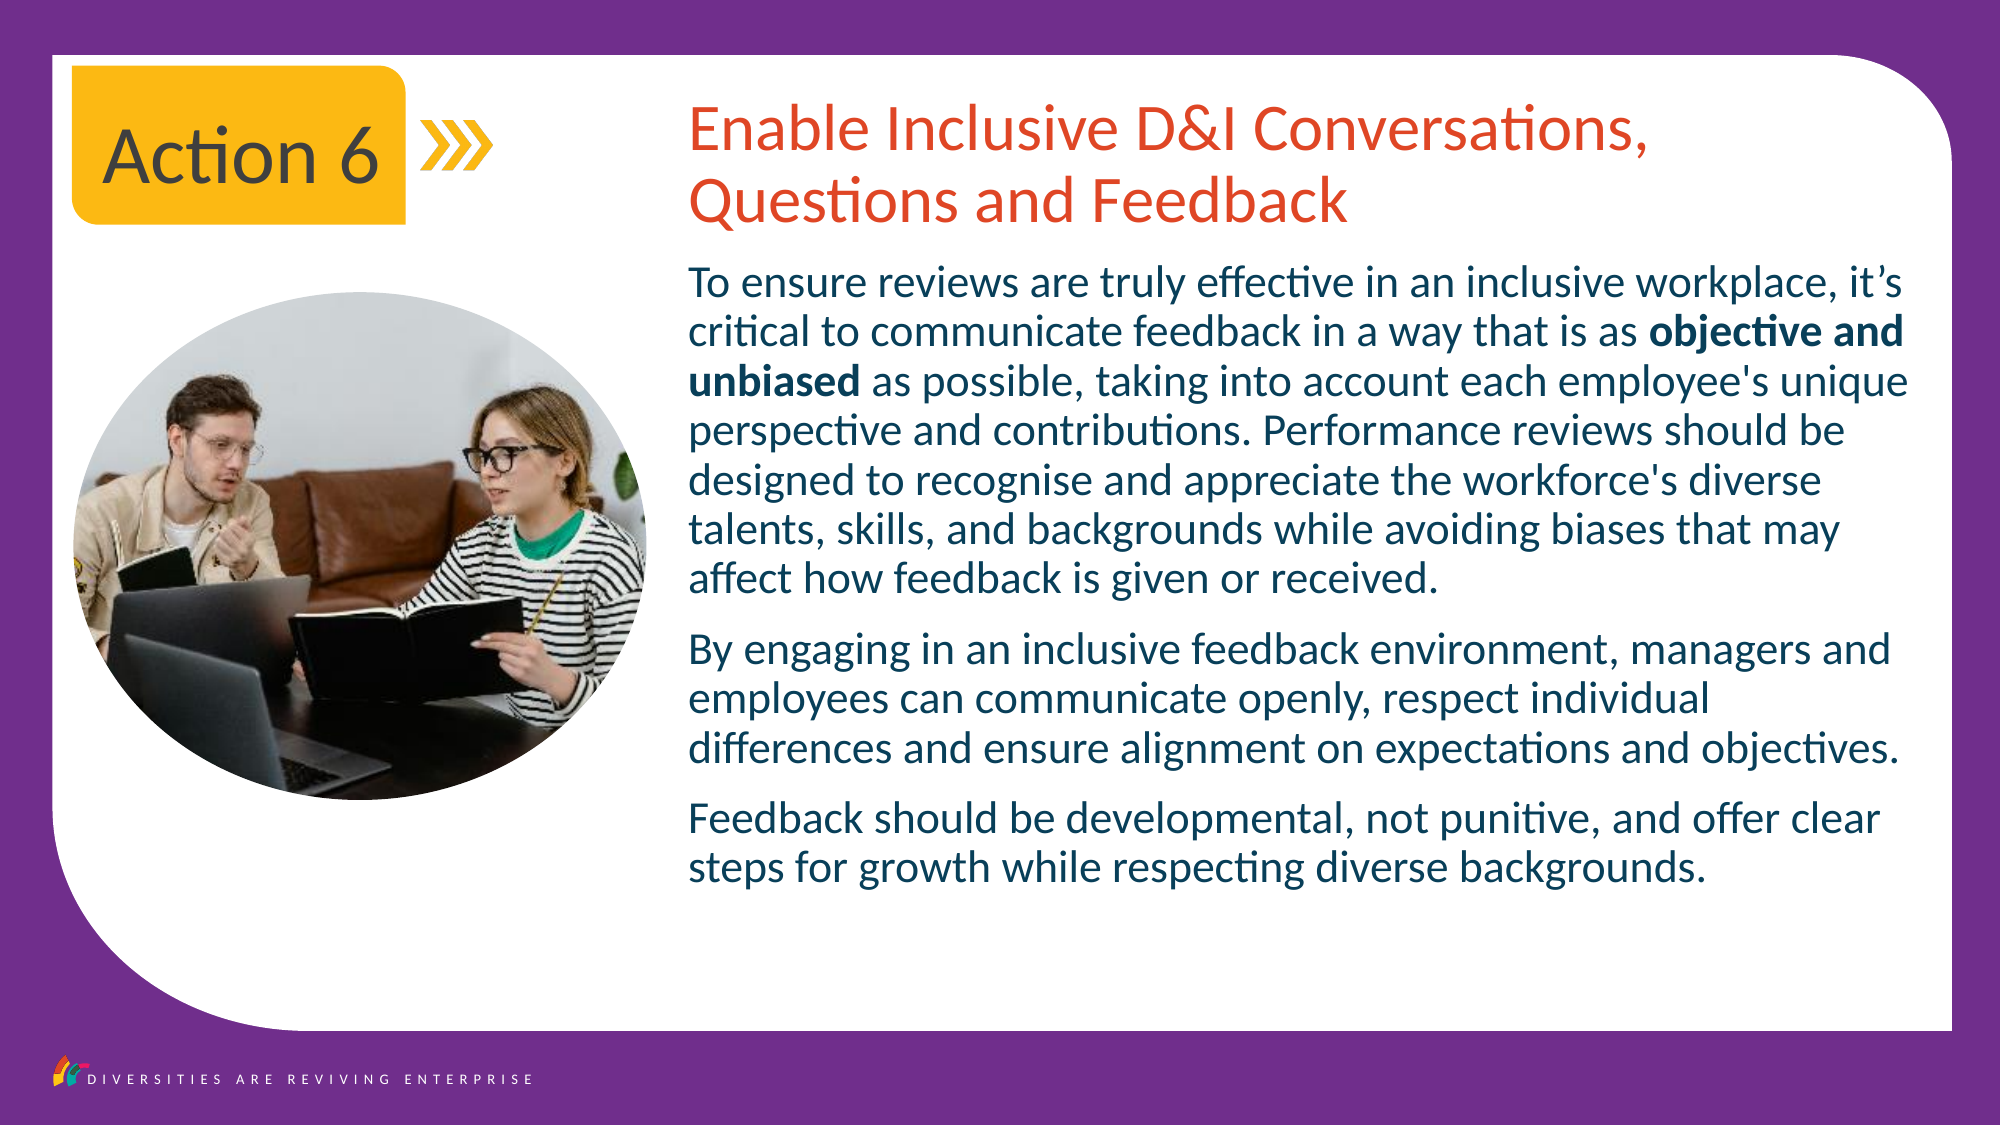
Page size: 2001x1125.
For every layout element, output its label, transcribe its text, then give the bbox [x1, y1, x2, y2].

text_box Action 6 [26, 57, 396, 214]
text_box [75, 70, 407, 226]
list Enable Inclusive D&I Conversations, Questions and Feedback To ensure reviews are truly effective in an inclusive workplace, it’s critical to communicate feedback in a way that is as objective and unbiased as possible, taking into account each employee's unique perspective and contributions. Performance reviews should be designed to recognise and appreciate the workforce's diverse talents, skills, and backgrounds while avoiding biases that may affect how feedback is given or received. By engaging in an inclusive feedback environment, managers and employees can communicate openly, respect individual differences and ensure alignment on expectations and objectives. Feedback should be developmental, not punitive, and offer clear steps for growth while respecting diverse backgrounds. [673, 85, 1941, 718]
picture [413, 102, 499, 188]
picture [73, 292, 647, 800]
